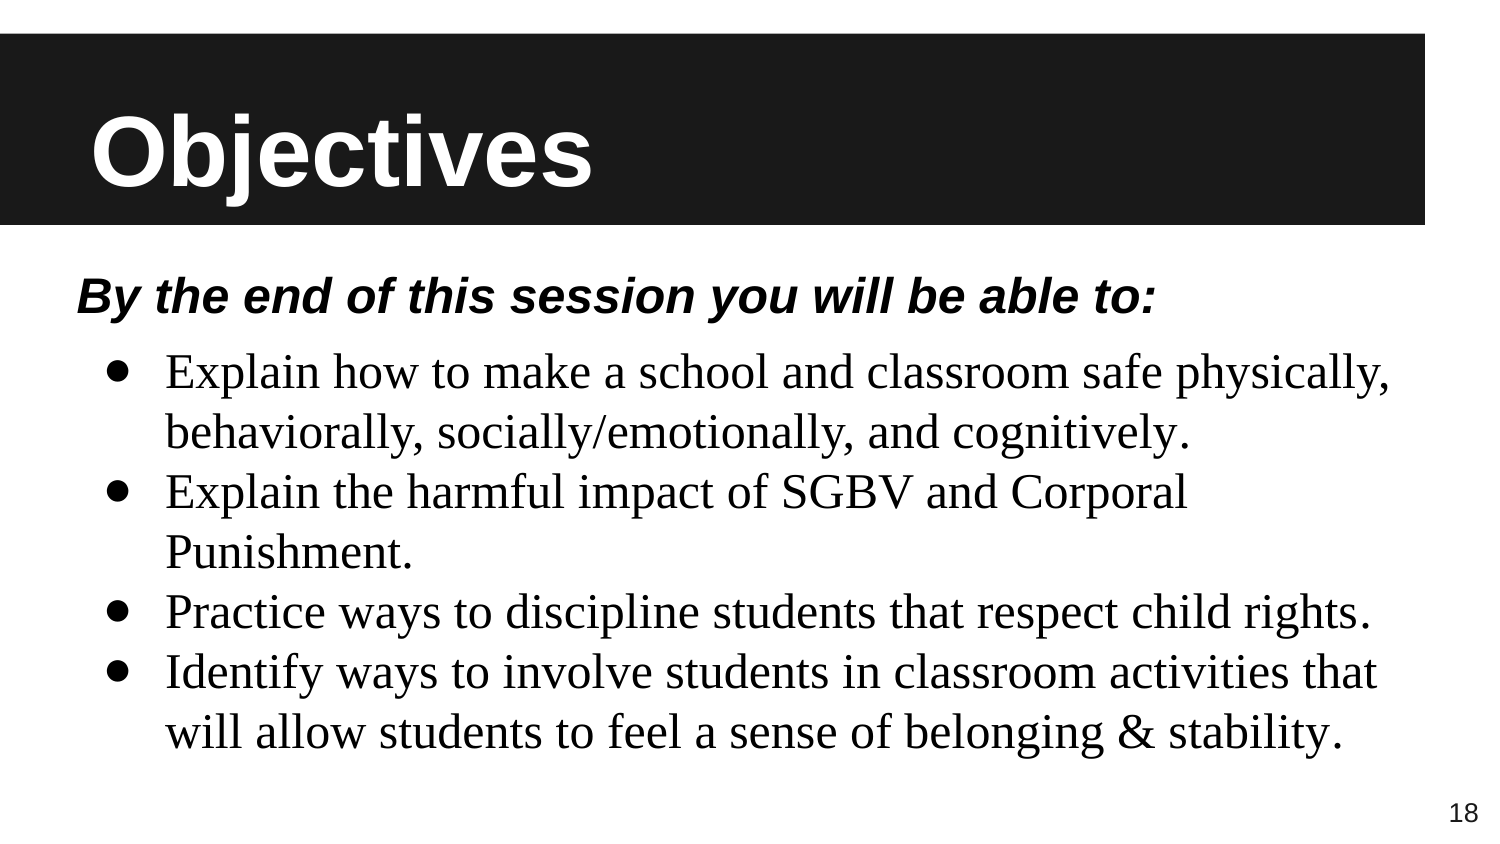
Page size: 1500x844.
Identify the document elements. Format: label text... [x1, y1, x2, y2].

text_box By the end of this session you will be able to: [61, 255, 1439, 331]
title Objectives [75, 33, 1425, 221]
slide_number 18 [1403, 779, 1494, 844]
list Explain how to make a school and classroom safe physically, behaviorally, socially/emotionally, and cognitively. Explain the harmful impact of SGBV and Corporal Punishment. Practice ways to discipline students that respect child rights. Identify ways to involve students in classroom activities that will allow students to feel a sense of belonging & stability. [75, 331, 1425, 789]
